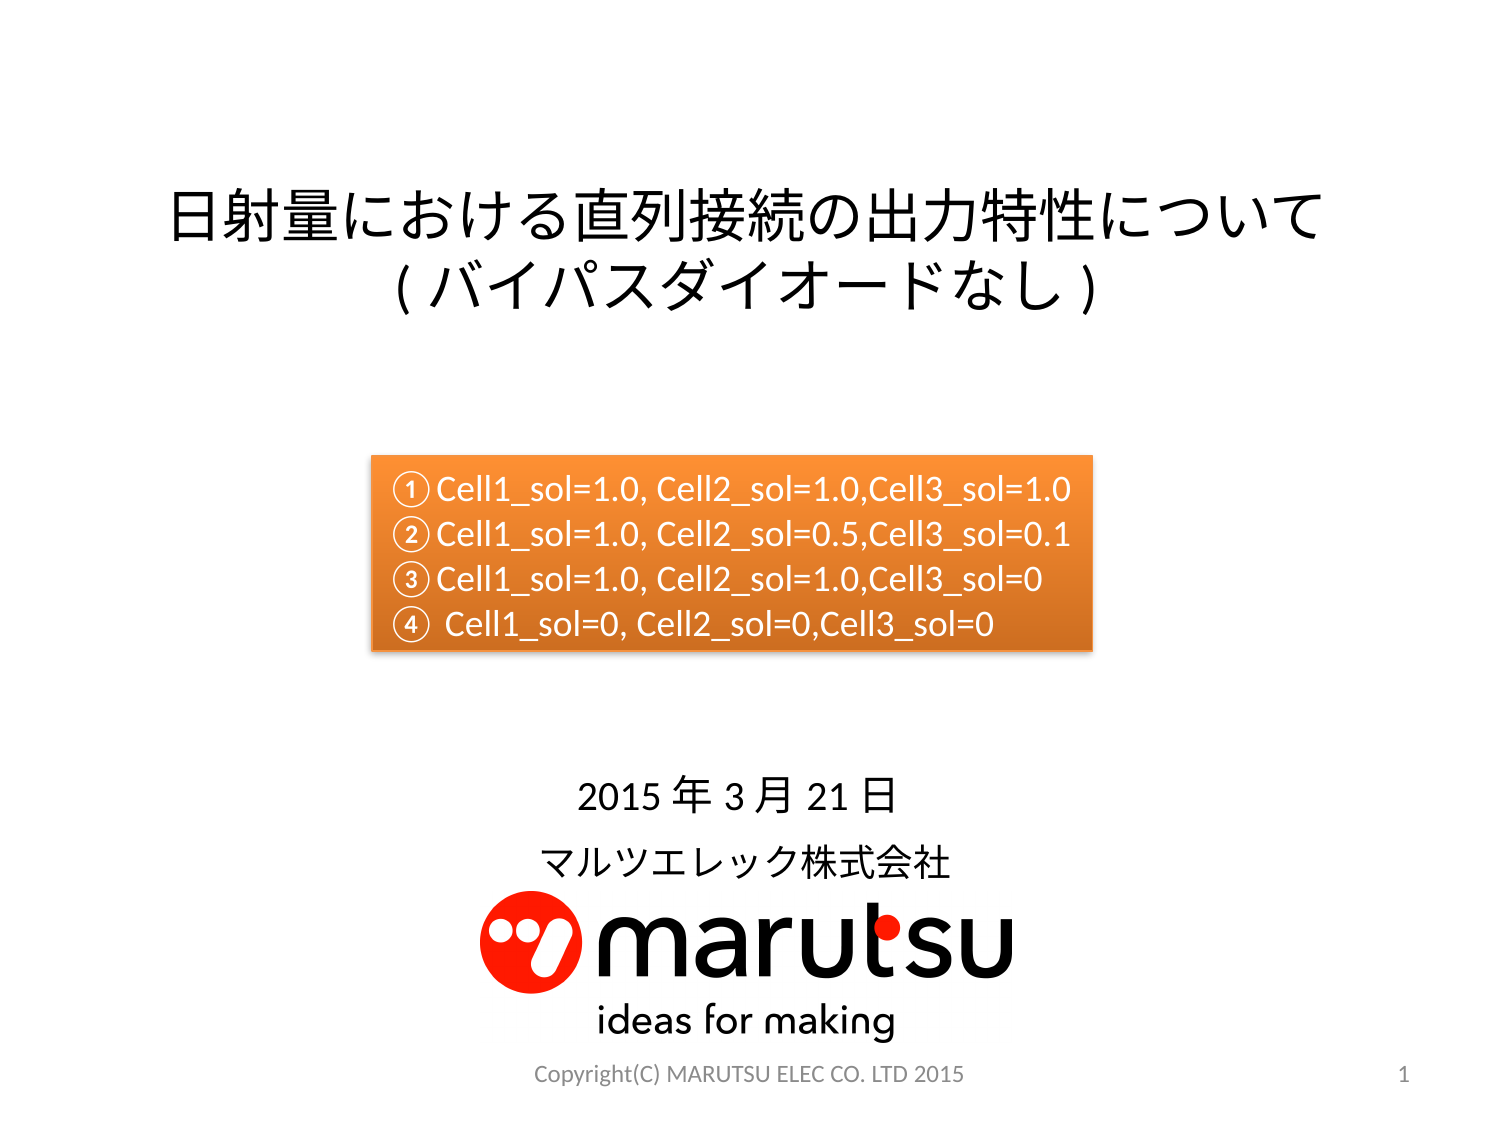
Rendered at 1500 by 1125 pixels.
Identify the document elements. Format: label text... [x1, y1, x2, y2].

text_box マルツエレック株式会社 [523, 831, 966, 890]
footer Copyright(C) MARUTSU ELEC CO. LTD 2015 [512, 1050, 988, 1103]
text_box ①Cell1_sol=1.0, Cell2_sol=1.0,Cell3_sol=1.0 ②Cell1_sol=1.0, Cell2_sol=0.5,Cell3_sol=0.1 ③Cell1_sol=1.0, Cell2_sol=1.0,Cell3_sol=0 ④ Cell1_sol=0, Cell2_sol=0,Cell3_sol=0 [371, 455, 1093, 652]
picture [480, 891, 1012, 1044]
text_box 2015年3月21日 [562, 761, 916, 827]
text_box 日射量における直列接続の出力特性について (バイパスダイオードなし) [117, 171, 1376, 327]
slide_number 1 [1074, 1042, 1425, 1103]
